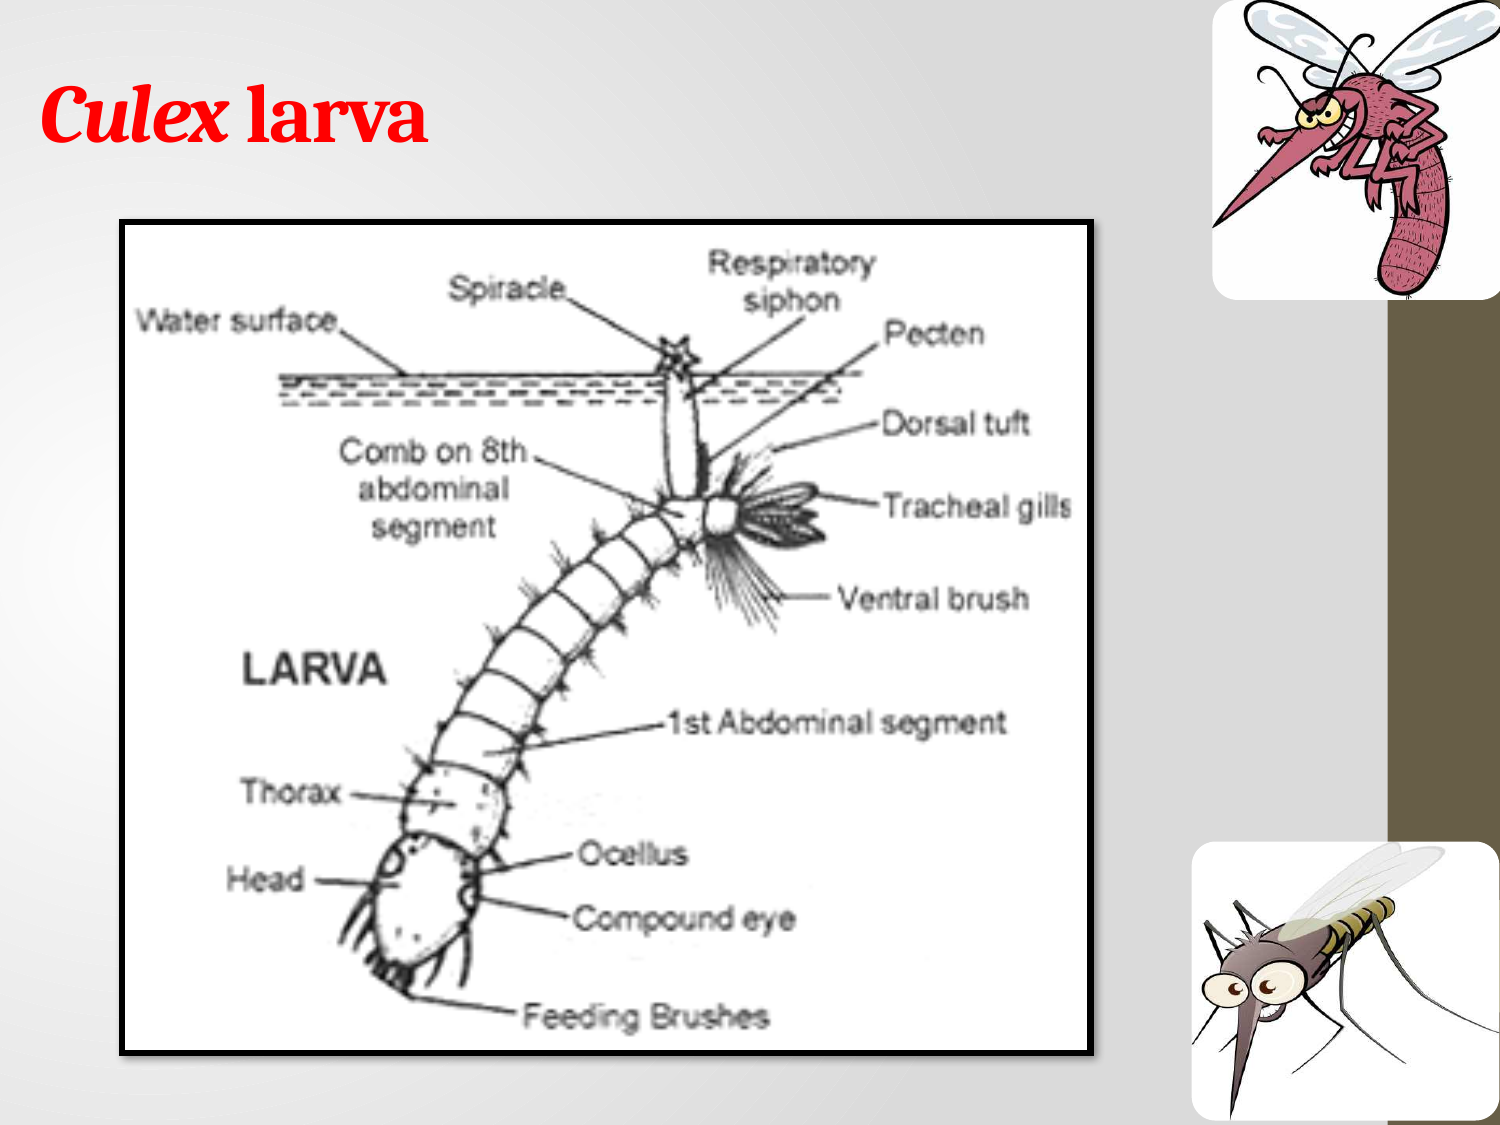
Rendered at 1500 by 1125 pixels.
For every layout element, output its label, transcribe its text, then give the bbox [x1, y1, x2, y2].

picture [1191, 841, 1500, 1122]
list [24, 200, 1213, 1050]
picture [124, 224, 1088, 1051]
picture [1211, 0, 1500, 301]
title Culex larva [24, 50, 1209, 168]
